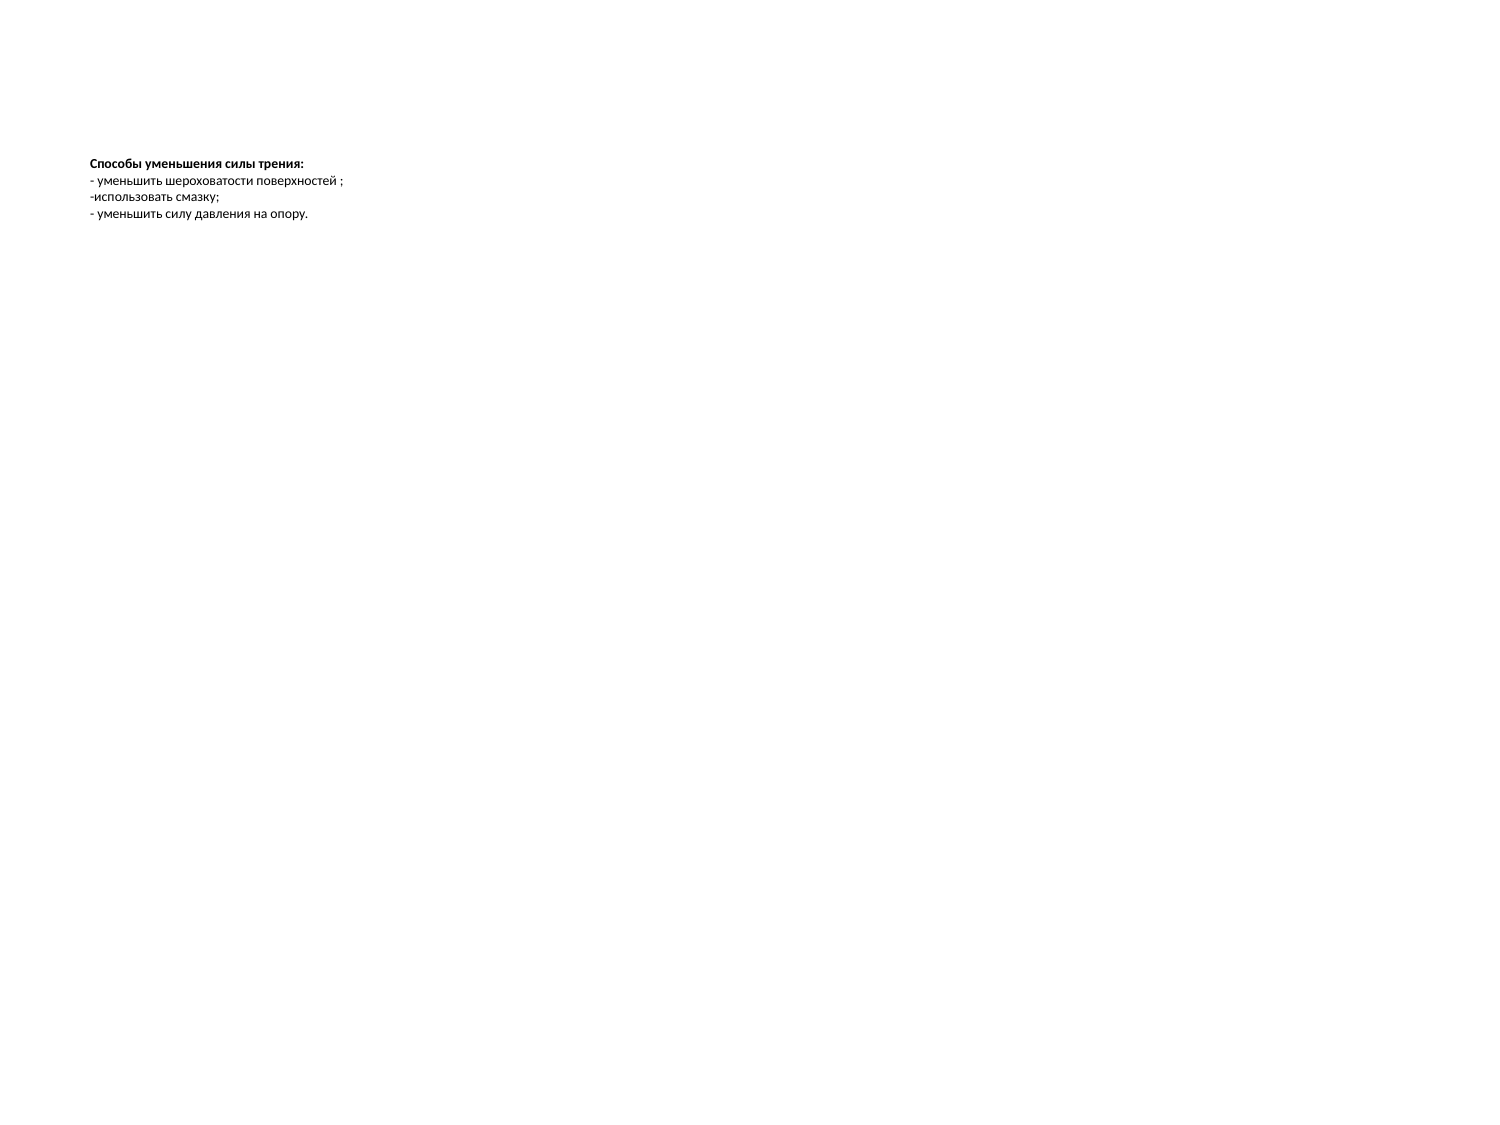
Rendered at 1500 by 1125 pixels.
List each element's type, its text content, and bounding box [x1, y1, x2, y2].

title Способы уменьшения силы трения: - уменьшить шероховатости поверхностей ; -использовать смазку; - уменьшить силу давления на опору. [75, 45, 1425, 233]
